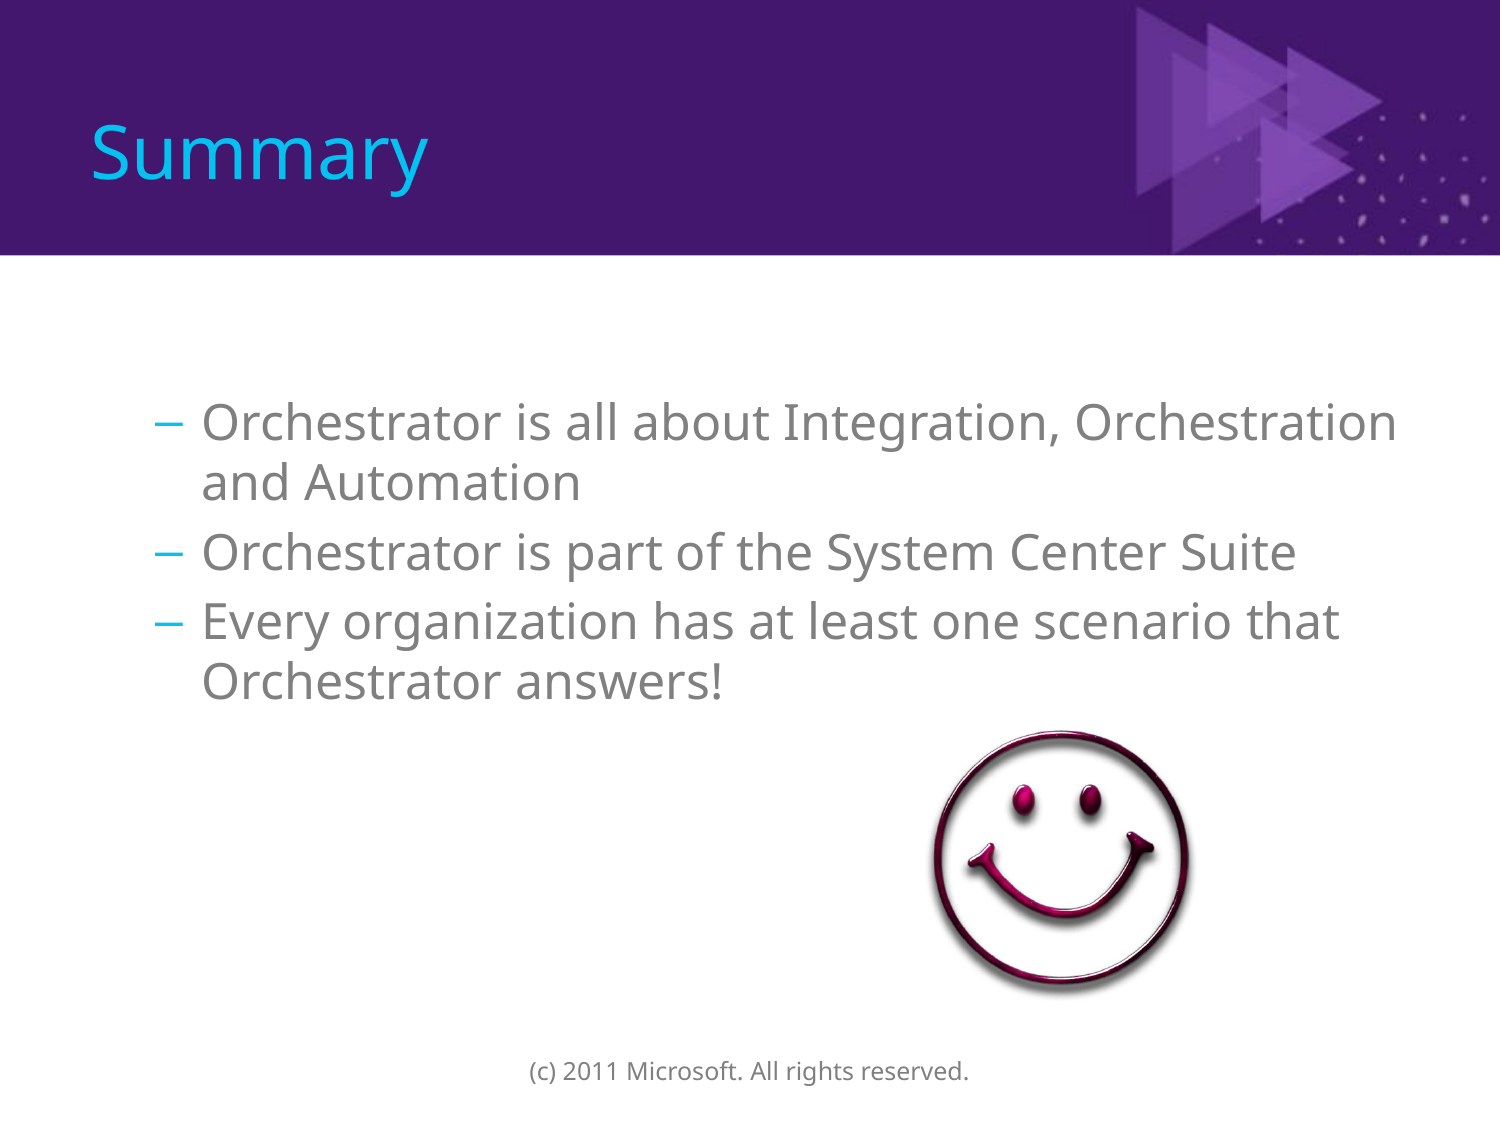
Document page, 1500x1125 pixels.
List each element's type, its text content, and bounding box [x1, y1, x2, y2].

list Orchestrator is all about Integration, Orchestration and Automation Orchestrator is part of the System Center Suite Every organization has at least one scenario that Orchestrator answers! [64, 302, 1425, 1005]
picture [907, 703, 1216, 1012]
title Summary [75, 56, 1425, 244]
picture [0, 0, 1500, 255]
footer (c) 2011 Microsoft. All rights reserved. [512, 1042, 988, 1103]
